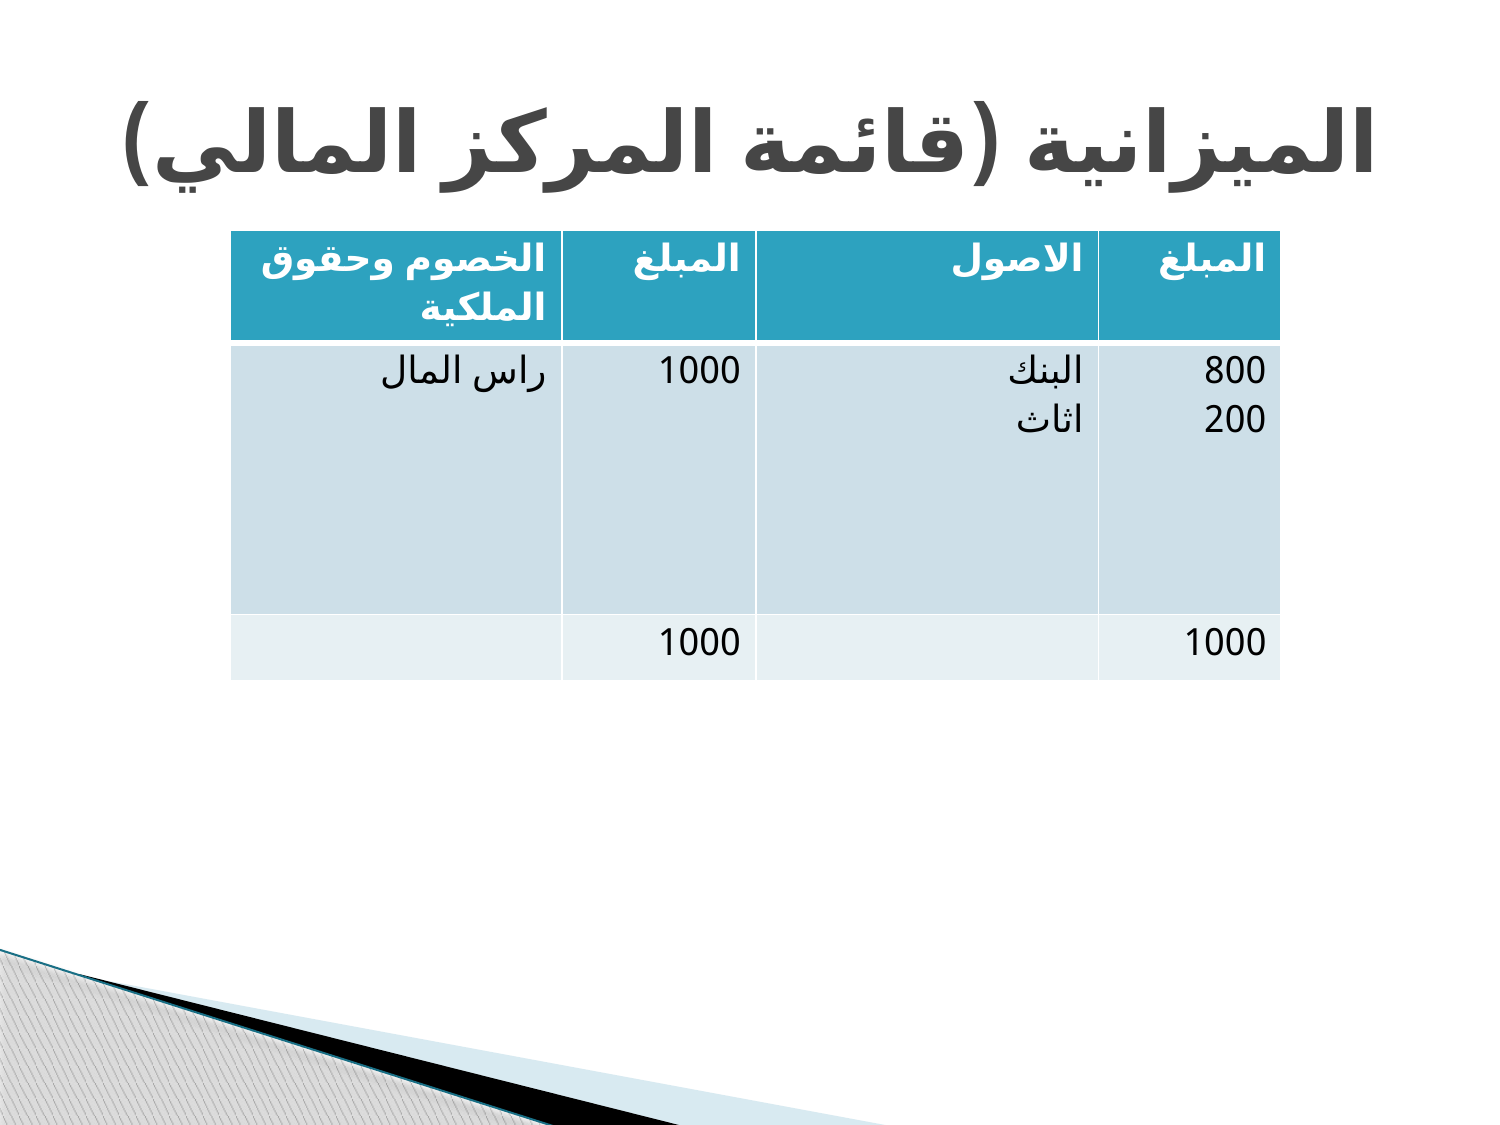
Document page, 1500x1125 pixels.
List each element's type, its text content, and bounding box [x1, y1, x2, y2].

table_header المبلغ [1099, 233, 1280, 340]
table_header المبلغ [563, 233, 755, 340]
table_cell [231, 615, 561, 680]
table_header الاصول [757, 233, 1098, 340]
table_header الخصوم وحقوق الملكية [231, 233, 561, 340]
table_cell 1000 [563, 615, 755, 680]
table_cell البنك اثاث [757, 346, 1098, 614]
table_cell راس المال [231, 346, 561, 614]
title الميزانية (قائمة المركز المالي) [75, 45, 1425, 233]
table_cell 800 200 [1099, 346, 1280, 614]
table_cell [757, 615, 1098, 680]
table_cell 1000 [1099, 615, 1280, 680]
table_cell 1000 [563, 346, 755, 614]
